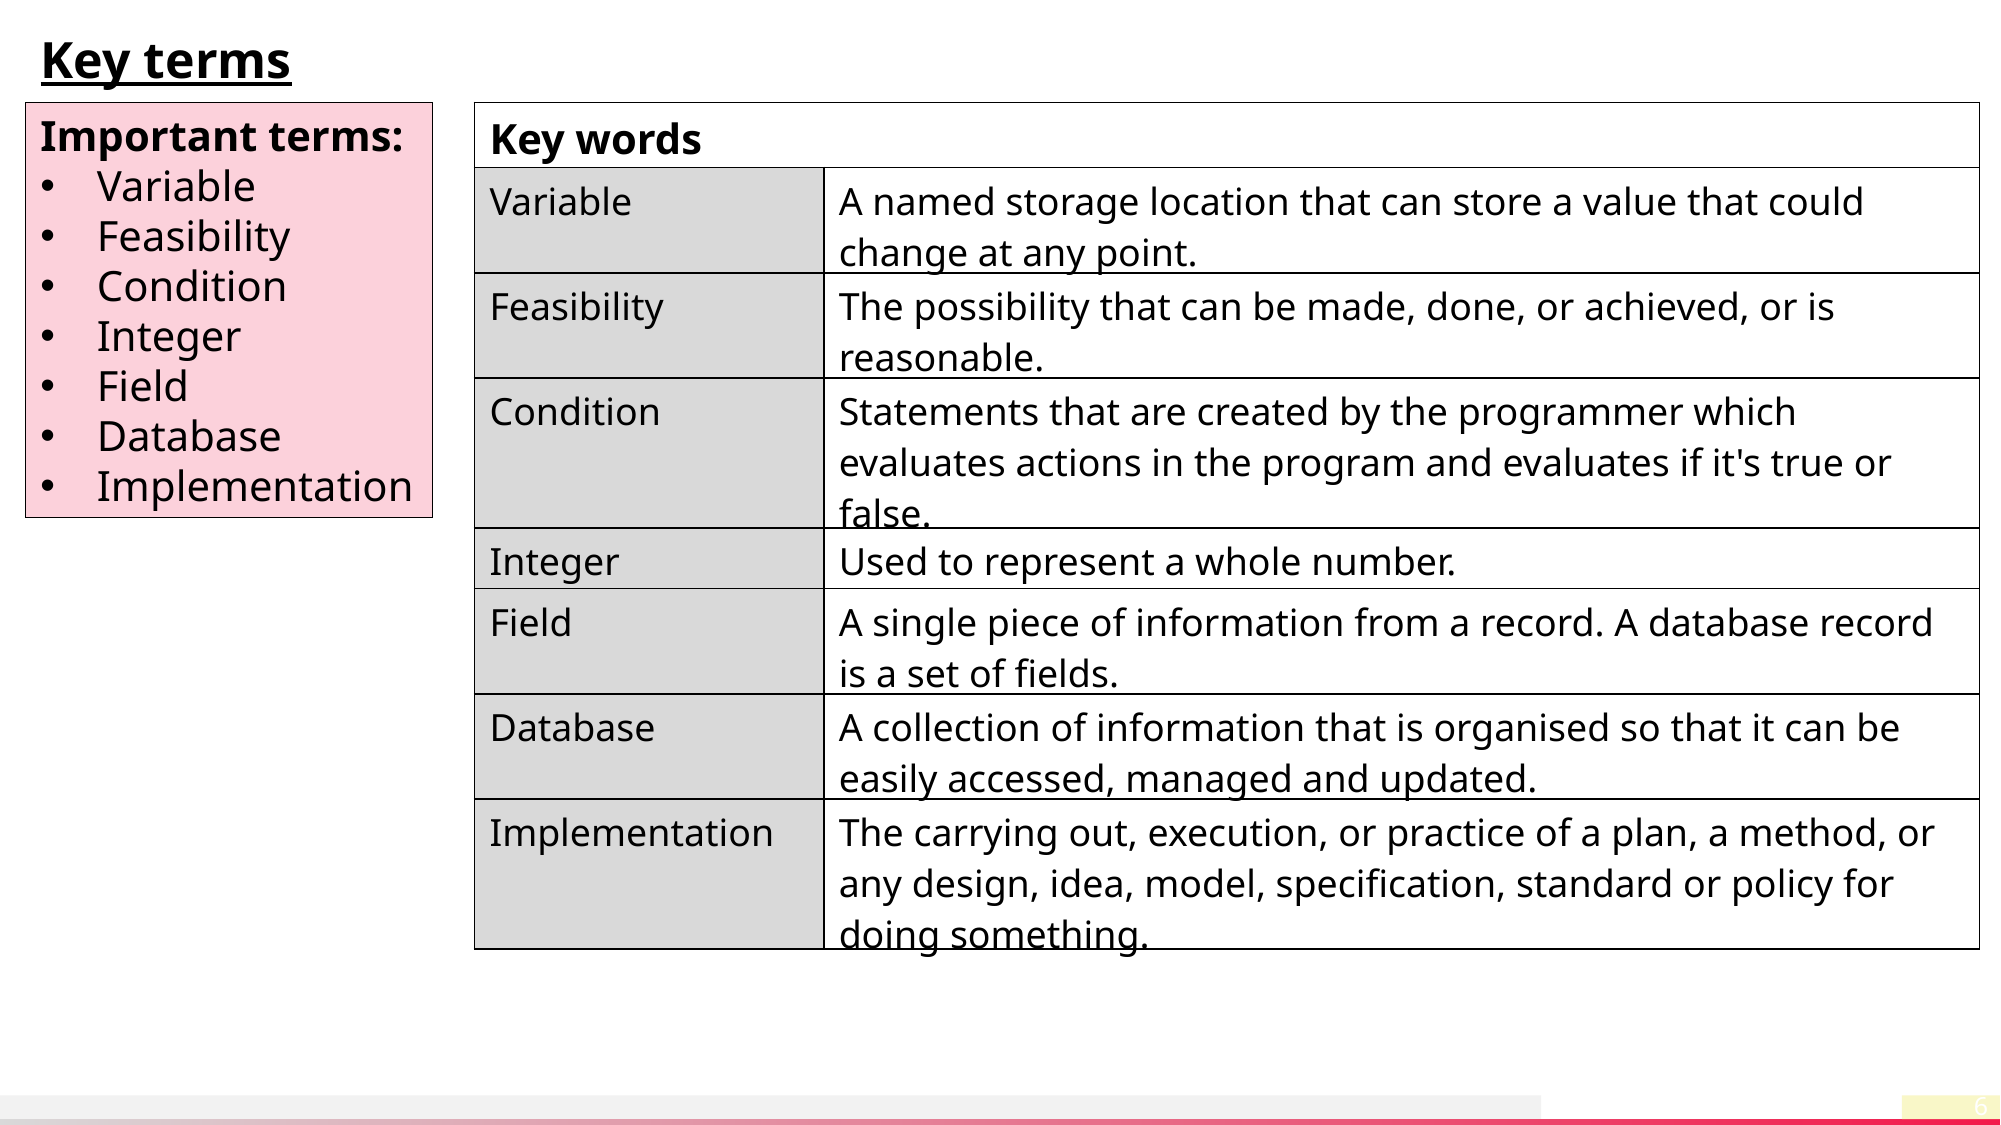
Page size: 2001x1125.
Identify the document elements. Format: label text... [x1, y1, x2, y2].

table_cell Implementation [475, 800, 823, 948]
table_cell Variable [475, 168, 823, 272]
table_cell Database [475, 695, 823, 798]
text_box Important terms: Variable Feasibility Condition Integer Field Database Implementation [25, 102, 433, 518]
slide_number 6 [1901, 1095, 2000, 1120]
table_cell Used to represent a whole number. [825, 529, 1979, 588]
text_box Key terms [25, 21, 861, 96]
table_cell Condition [475, 379, 823, 527]
table_cell The carrying out, execution, or practice of a plan, a method, or any design, idea, model, specification, standard or policy for doing something. [825, 800, 1979, 948]
table_header Key words [475, 103, 1979, 167]
table_cell The possibility that can be made, done, or achieved, or is reasonable. [825, 274, 1979, 377]
table_cell Statements that are created by the programmer which evaluates actions in the program and evaluates if it's true or false. [825, 379, 1979, 527]
table_cell Integer [475, 529, 823, 588]
table_cell A single piece of information from a record. A database record is a set of fields. [825, 589, 1979, 693]
table_cell Feasibility [475, 274, 823, 377]
table_cell A named storage location that can store a value that could change at any point. [825, 168, 1979, 272]
table_cell Field [475, 589, 823, 693]
table_cell A collection of information that is organised so that it can be easily accessed, managed and updated. [825, 695, 1979, 798]
